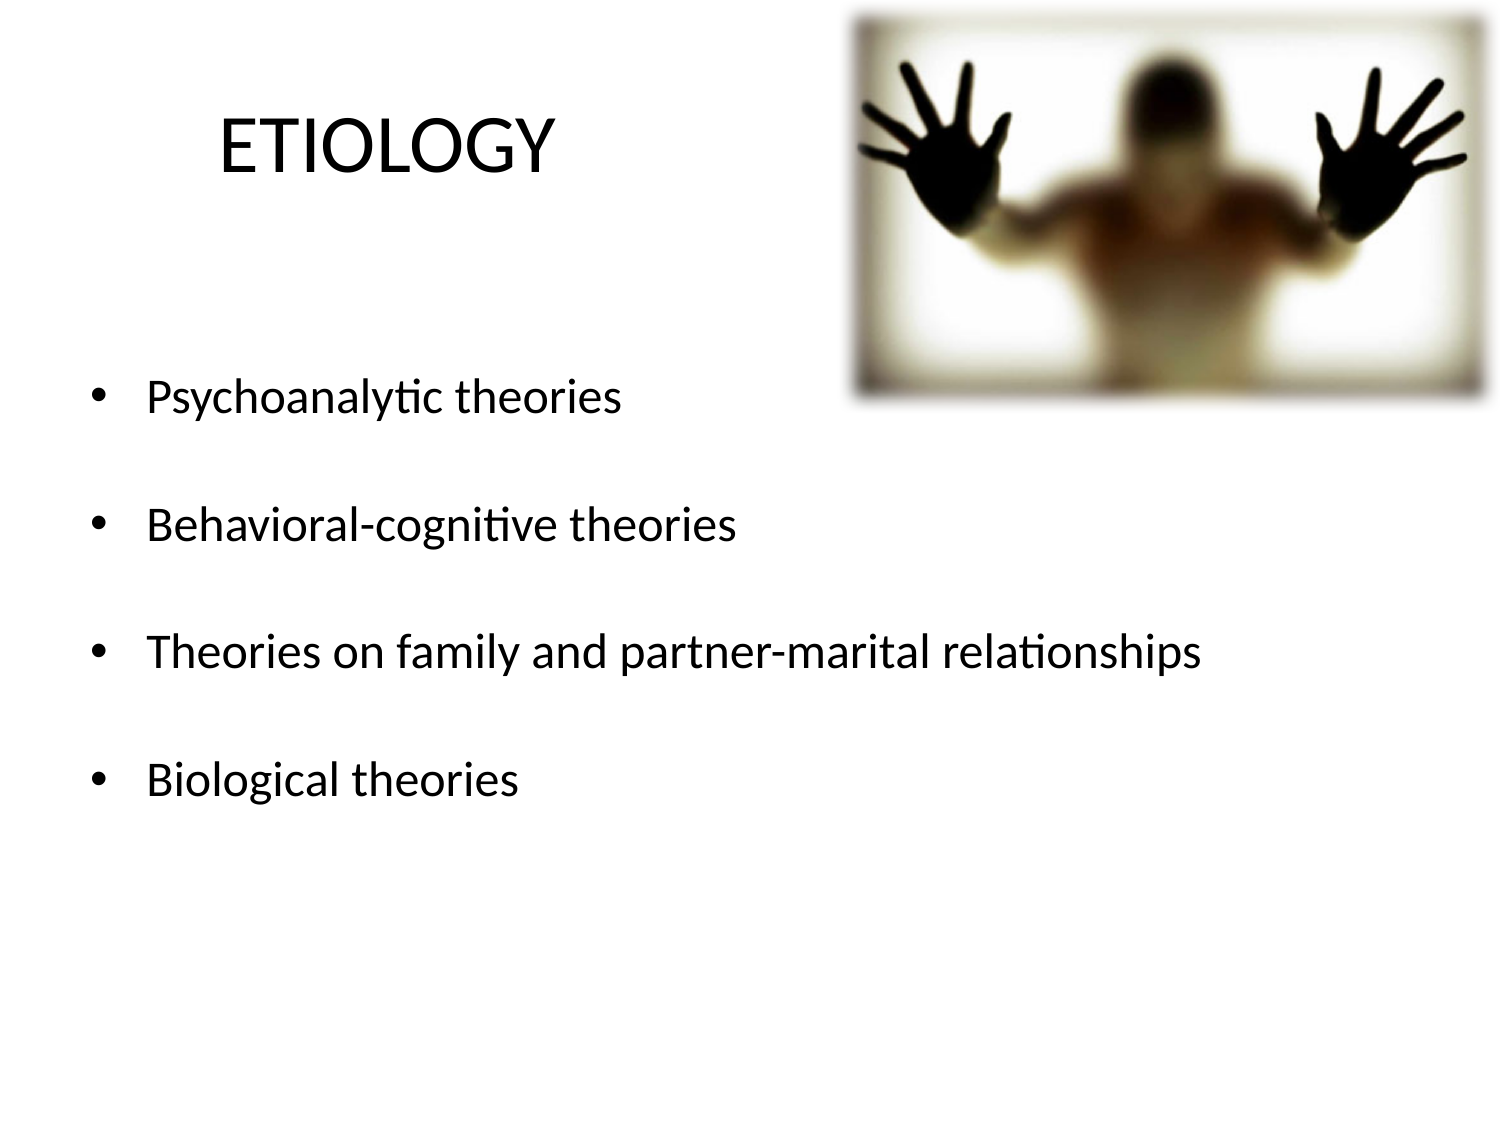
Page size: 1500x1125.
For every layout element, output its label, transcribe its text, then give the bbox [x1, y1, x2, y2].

list Psychoanalytic theories Behavioral-cognitive theories Theories on family and partner-marital relationships Biological theories [75, 362, 1425, 1088]
title ETIOLOGY [75, 45, 700, 233]
picture [837, 0, 1500, 415]
